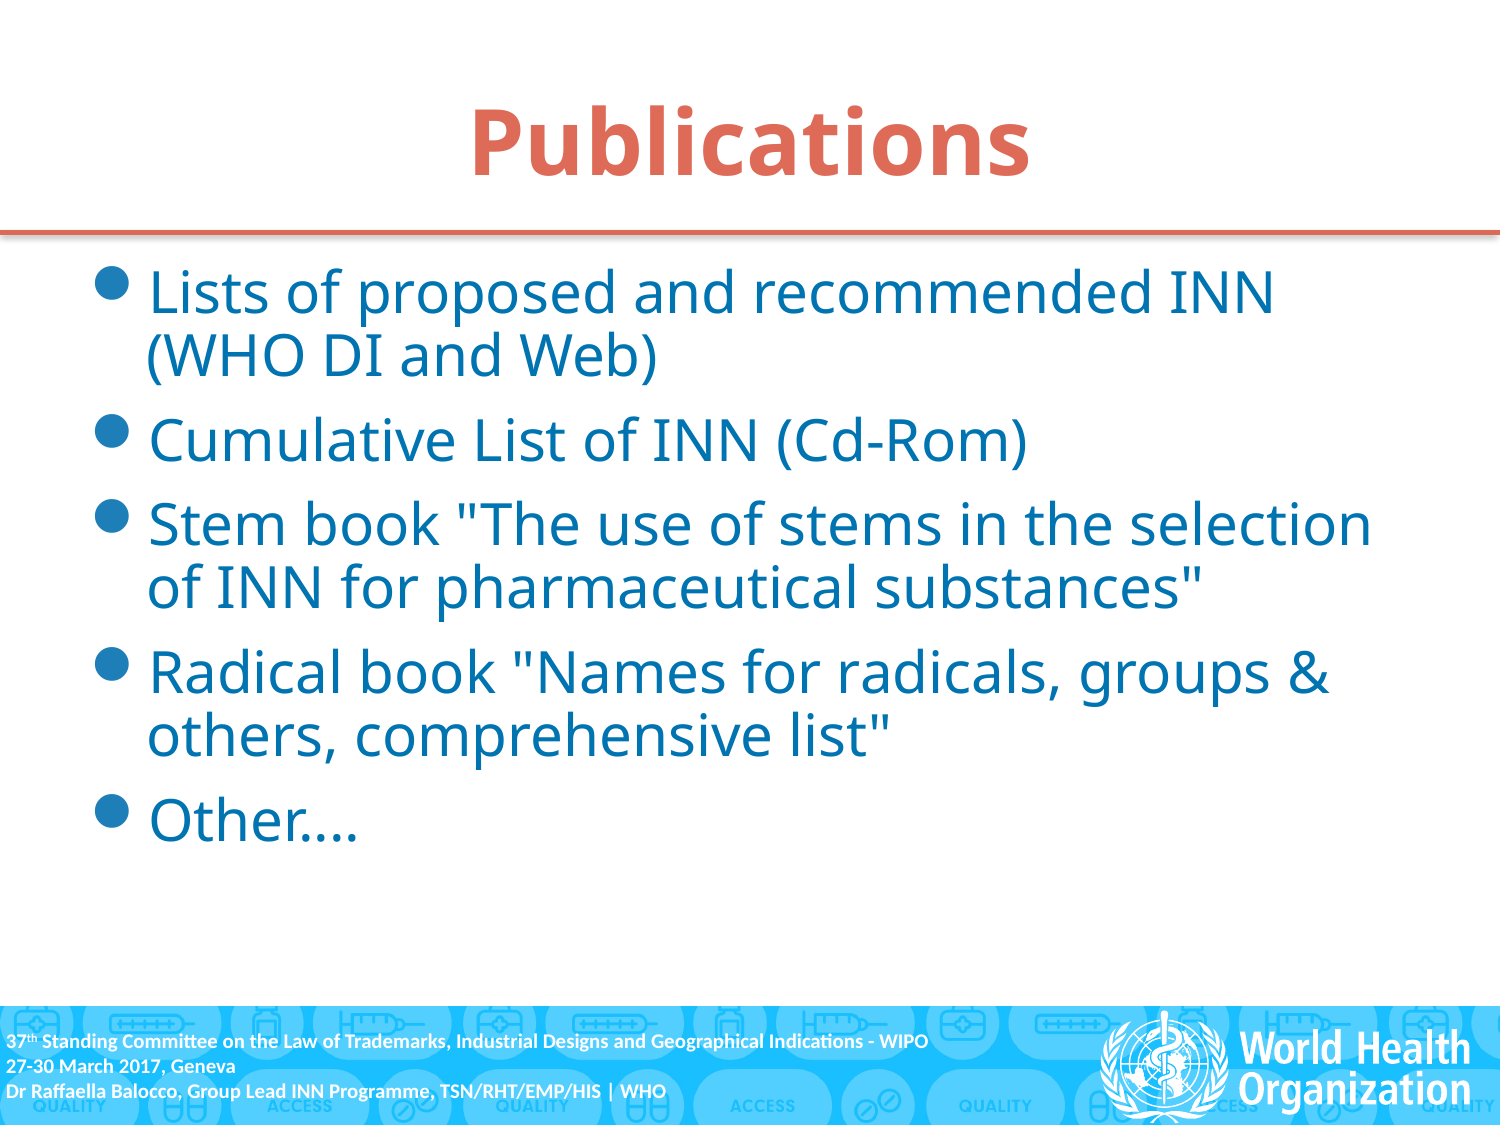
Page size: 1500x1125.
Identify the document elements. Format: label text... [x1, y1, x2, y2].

list Lists of proposed and recommended INN (WHO DI and Web) Cumulative List of INN (Cd-Rom) Stem book "The use of stems in the selection of INN for pharmaceutical substances" Radical book "Names for radicals, groups & others, comprehensive list" Other.... [75, 255, 1425, 935]
title Publications [0, 45, 1500, 233]
picture [0, 1006, 1500, 1125]
